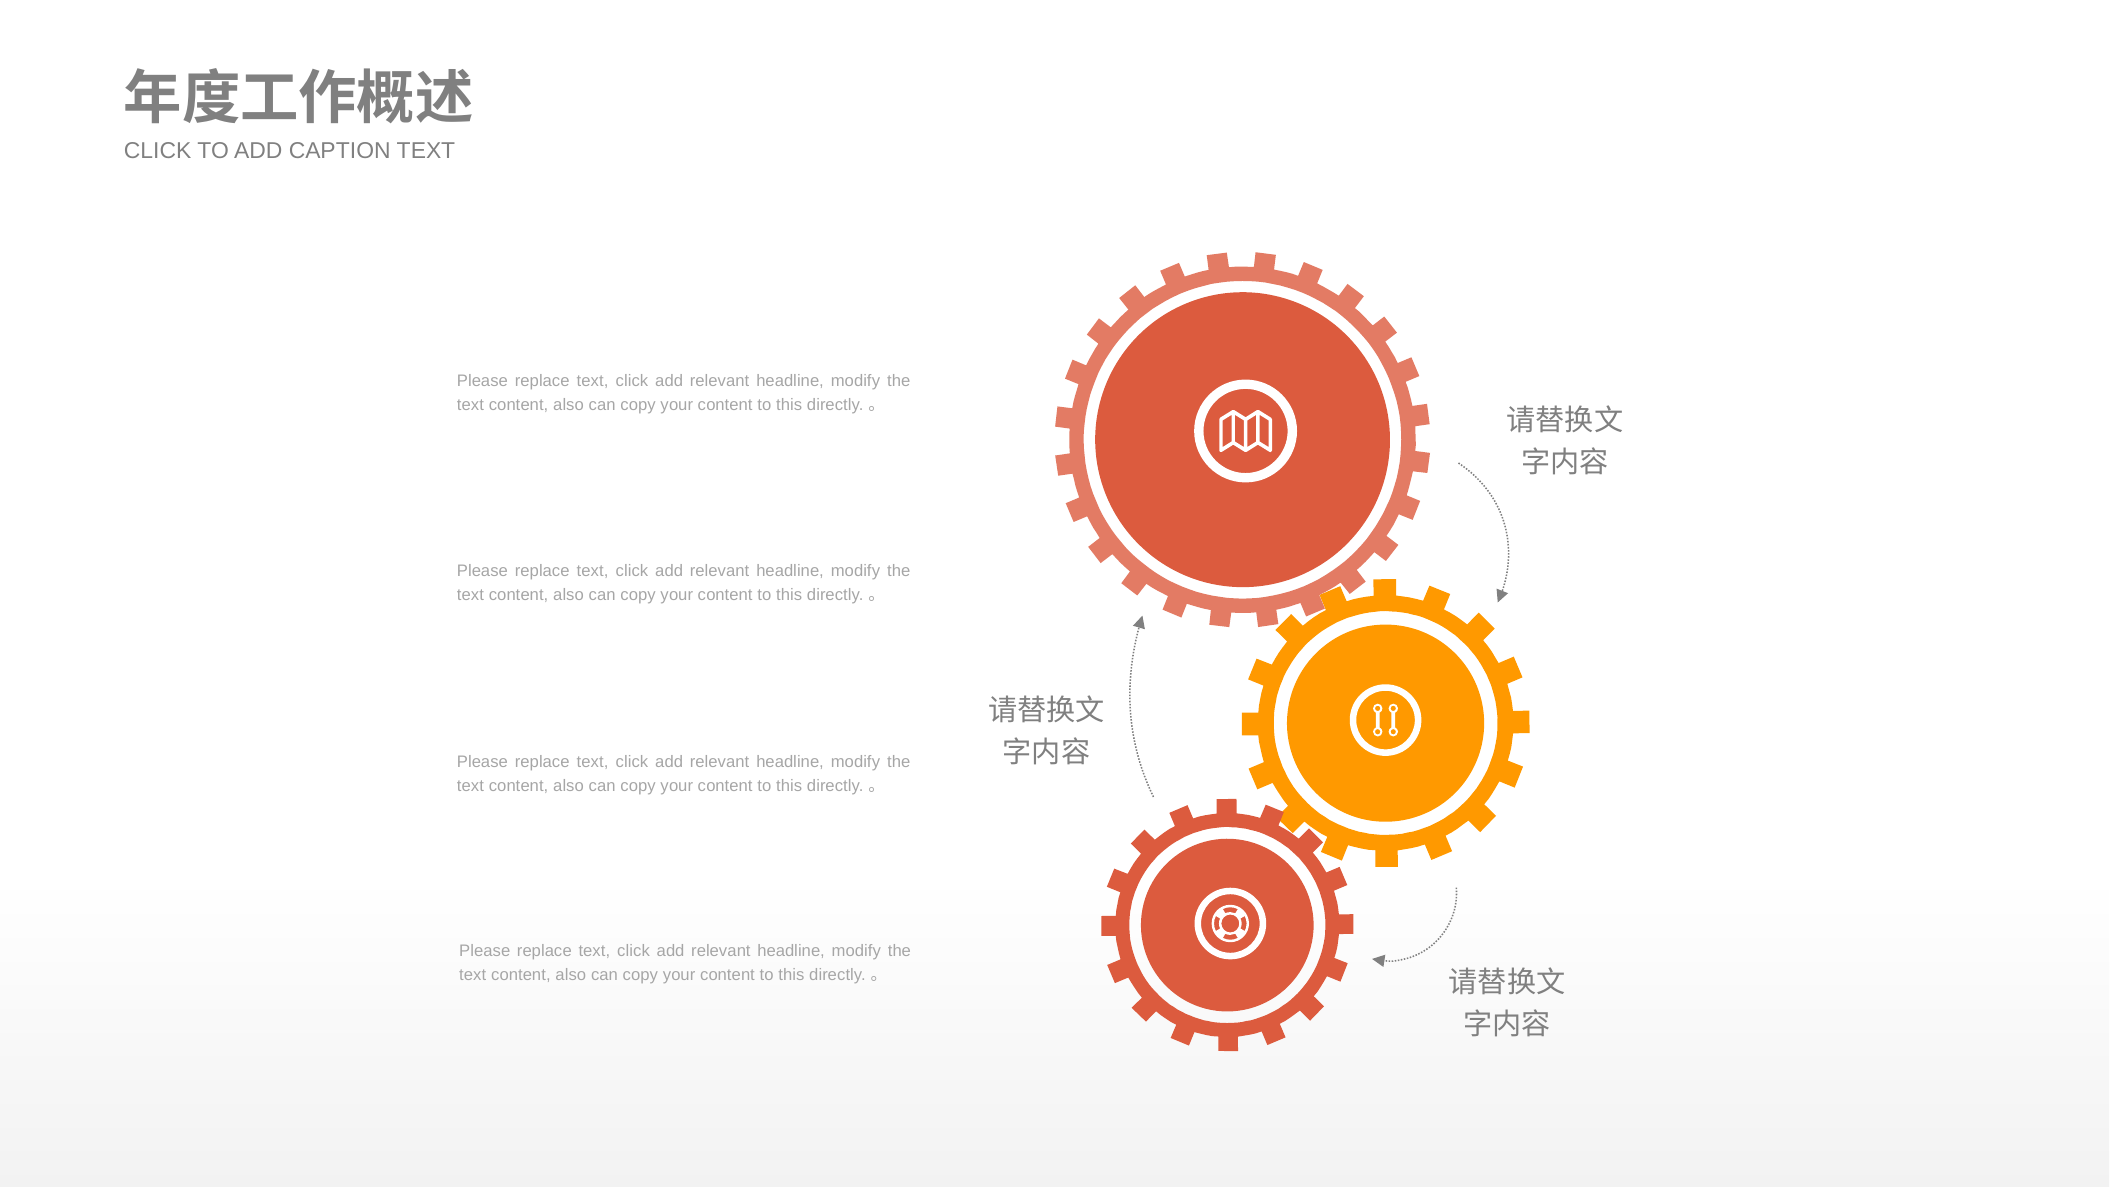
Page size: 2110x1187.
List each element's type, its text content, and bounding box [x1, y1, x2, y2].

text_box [1194, 379, 1298, 483]
text_box Please replace text, click add relevant headline, modify the text content, also can copy your content to this directly.。 [439, 737, 896, 827]
text_box 年度工作概述 [123, 60, 503, 131]
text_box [896, 368, 1669, 902]
text_box Please replace text, click add relevant headline, modify the text content, also can copy your content to this directly.。 [439, 547, 896, 636]
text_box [1349, 684, 1422, 756]
text_box Please replace text, click add relevant headline, modify the text content, also can copy your content to this directly.。 [444, 928, 939, 991]
text_box 请替换文字内容 [1425, 947, 1589, 1032]
text_box Please replace text, click add relevant headline, modify the text content, also can copy your content to this directly.。 [439, 357, 929, 446]
text_box CLICK TO ADD CAPTION TEXT [123, 135, 503, 163]
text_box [1194, 887, 1267, 960]
